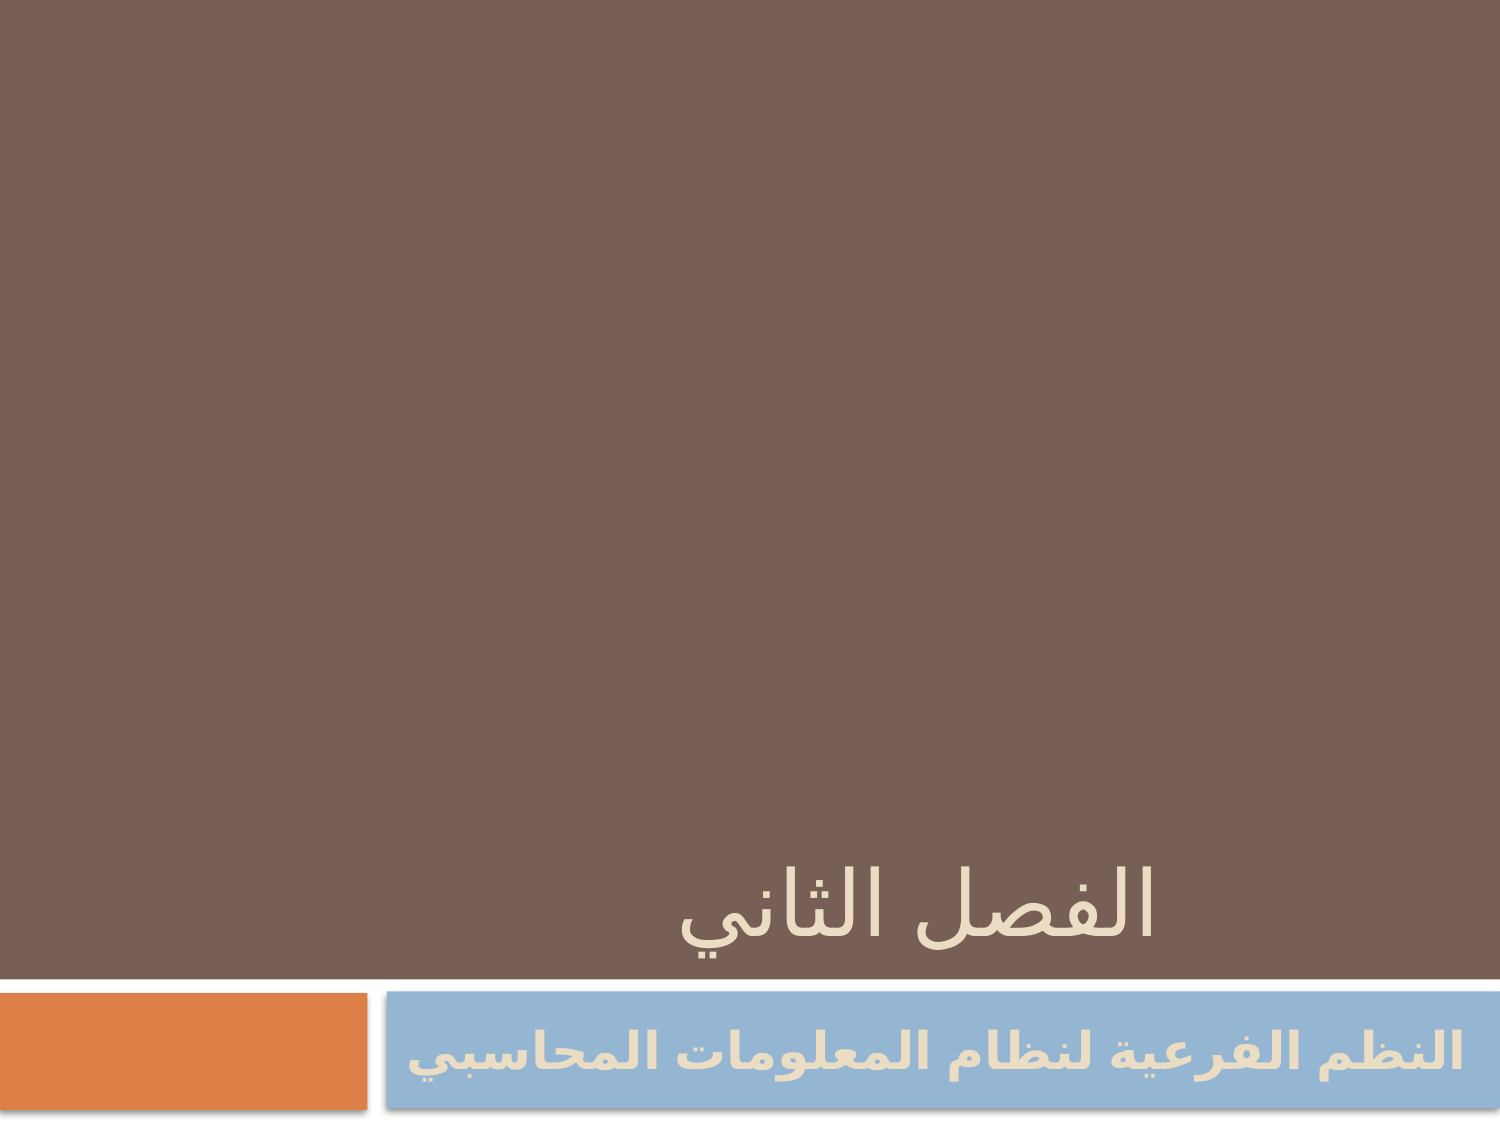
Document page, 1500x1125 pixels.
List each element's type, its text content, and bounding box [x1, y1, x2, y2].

subtitle النظم الفرعية لنظام المعلومات المحاسبي [387, 992, 1488, 1105]
title الفصل الثاني [387, 662, 1450, 963]
